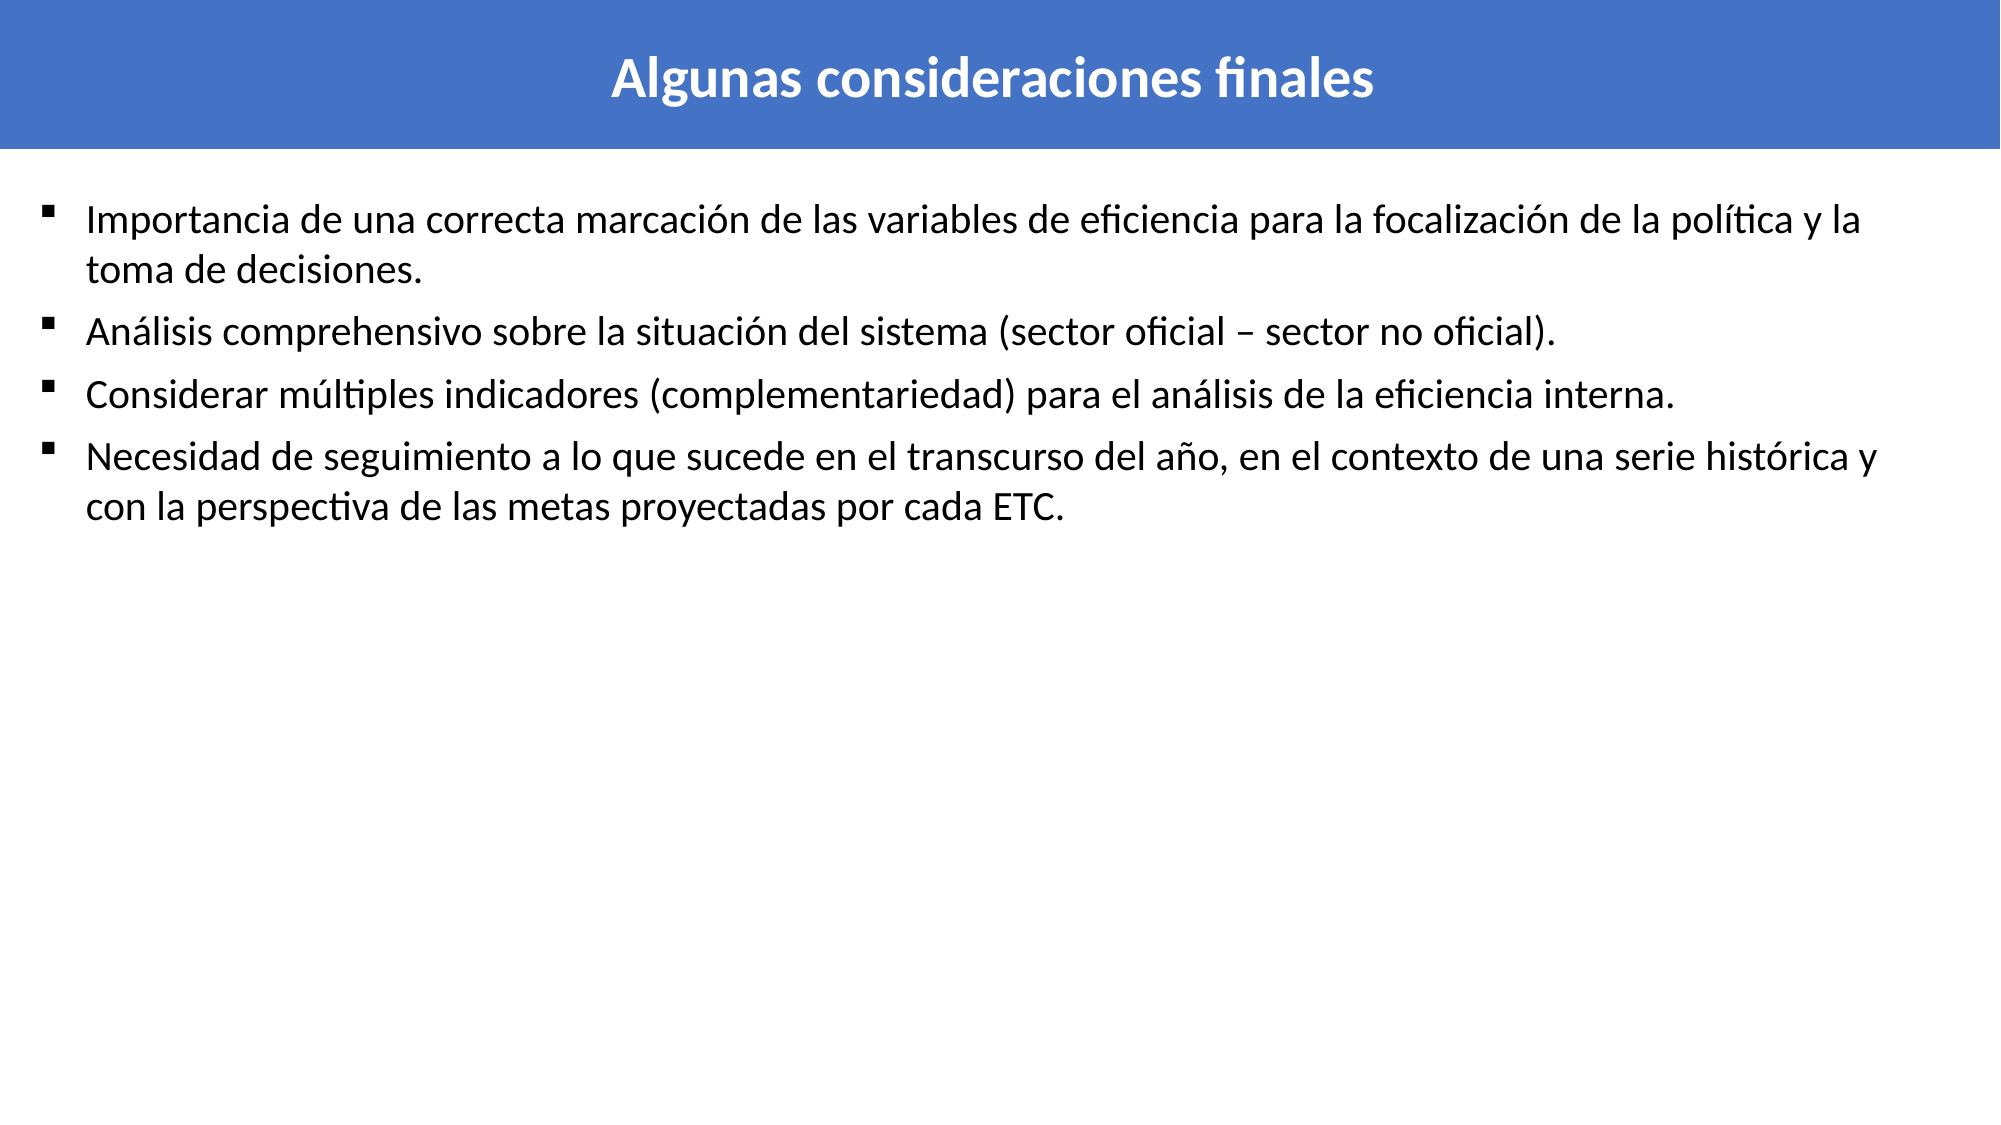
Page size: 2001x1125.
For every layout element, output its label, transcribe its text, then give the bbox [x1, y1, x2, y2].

text_box Algunas consideraciones finales [0, 0, 2000, 150]
text_box Importancia de una correcta marcación de las variables de eficiencia para la focalización de la política y la toma de decisiones. Análisis comprehensivo sobre la situación del sistema (sector oficial – sector no oficial). Considerar múltiples indicadores (complementariedad) para el análisis de la eficiencia interna. Necesidad de seguimiento a lo que sucede en el transcurso del año, en el contexto de una serie histórica y con la perspectiva de las metas proyectadas por cada ETC. [24, 184, 1931, 537]
